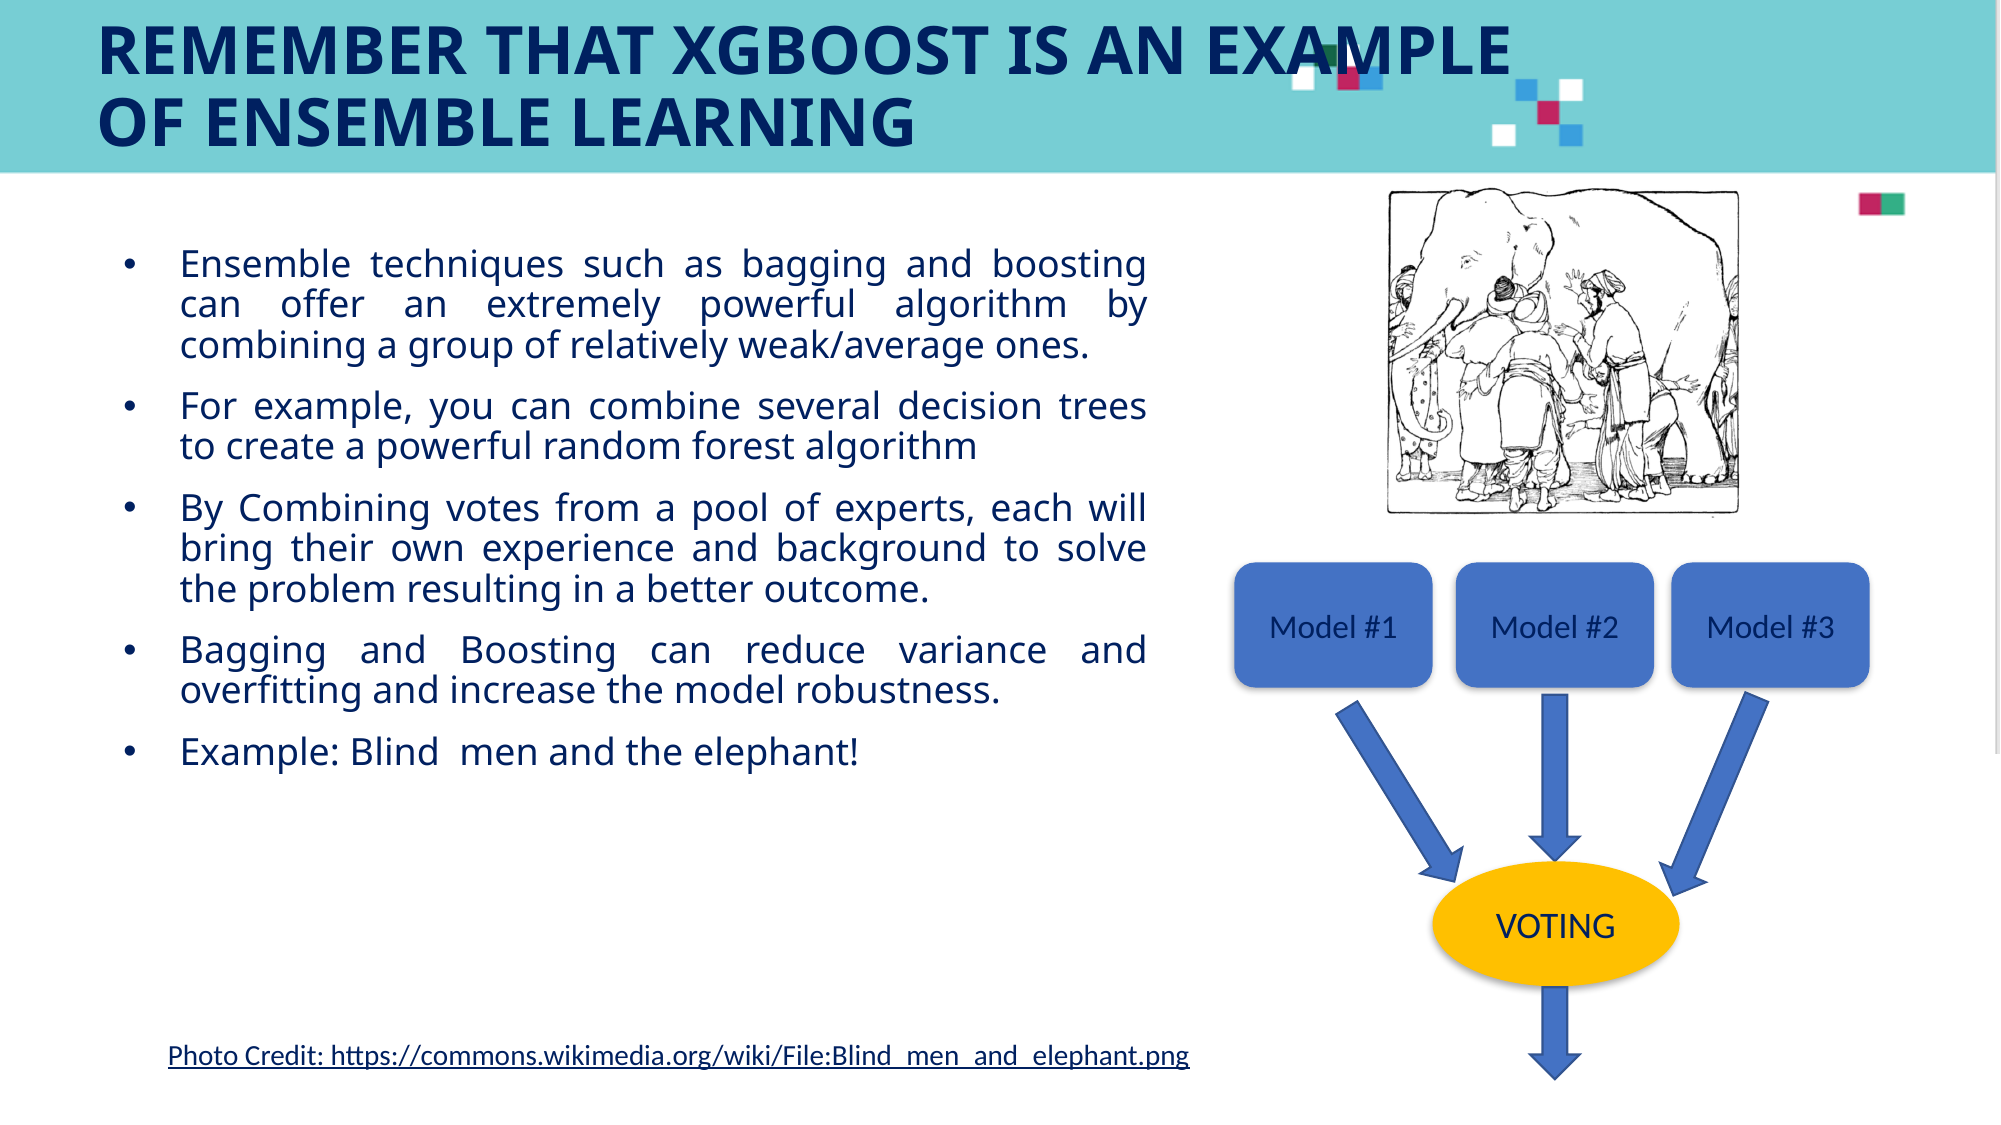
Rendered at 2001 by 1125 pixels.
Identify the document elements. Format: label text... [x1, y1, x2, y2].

text_box [1359, 754, 1464, 883]
text_box [1658, 754, 1748, 897]
picture [0, 0, 2000, 754]
text_box Photo Credit: https://commons.wikimedia.org/wiki/File:Blind_men_and_elephant.png [153, 1028, 1326, 1079]
text_box VOTING [1431, 860, 1681, 988]
text_box [1527, 754, 1583, 860]
text_box [1527, 986, 1583, 1081]
